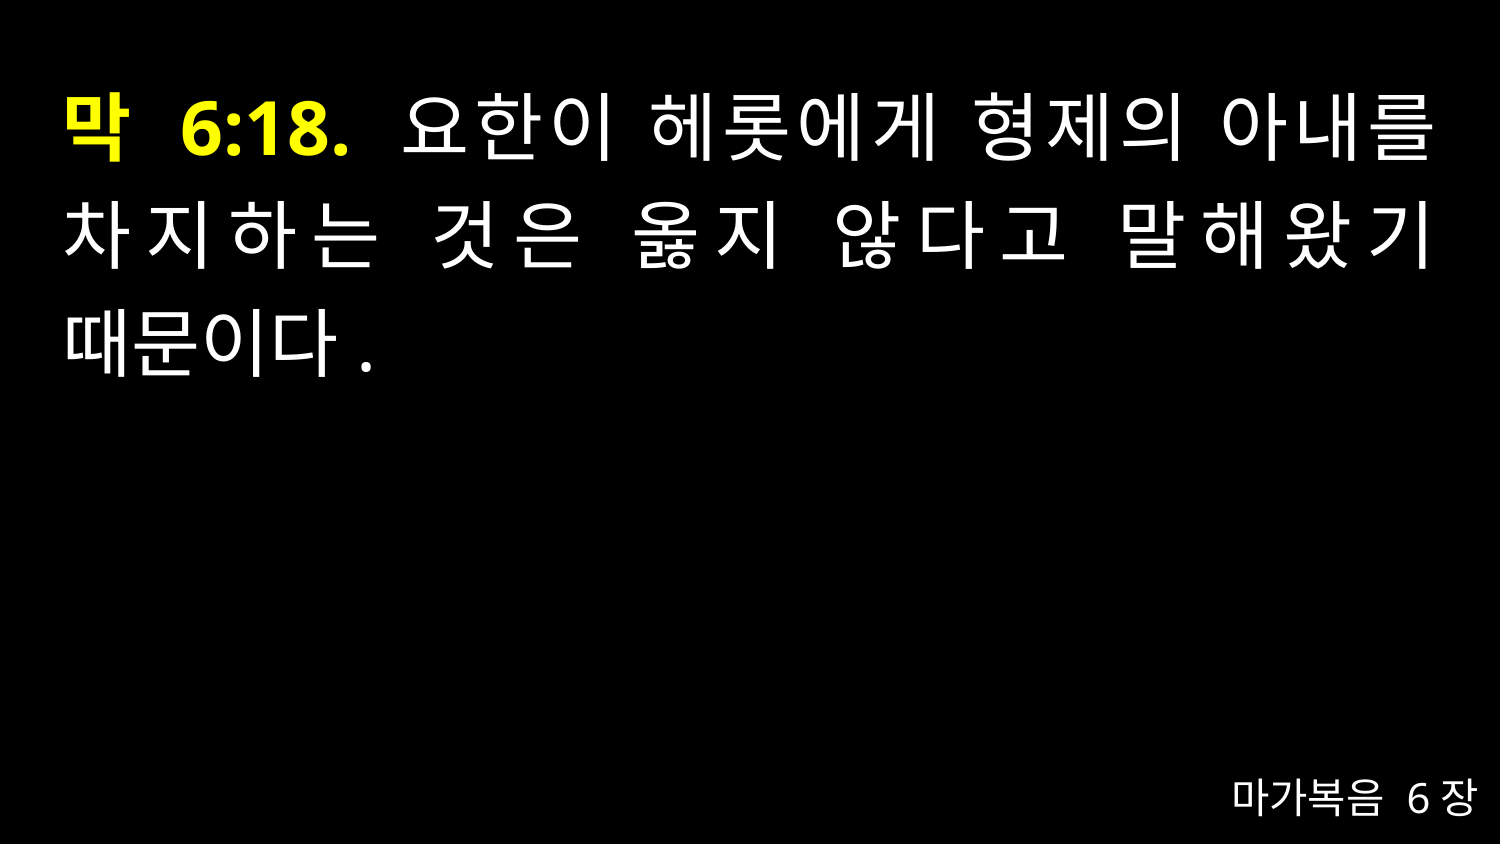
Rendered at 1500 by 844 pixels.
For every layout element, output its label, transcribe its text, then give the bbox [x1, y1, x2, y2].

title 막 6:18. 요한이 헤롯에게 형제의 아내를 차지하는 것은 옳지 않다고 말해왔기 때문이다. [0, 0, 1500, 844]
subtitle 마가복음 6장 [916, 770, 1500, 844]
